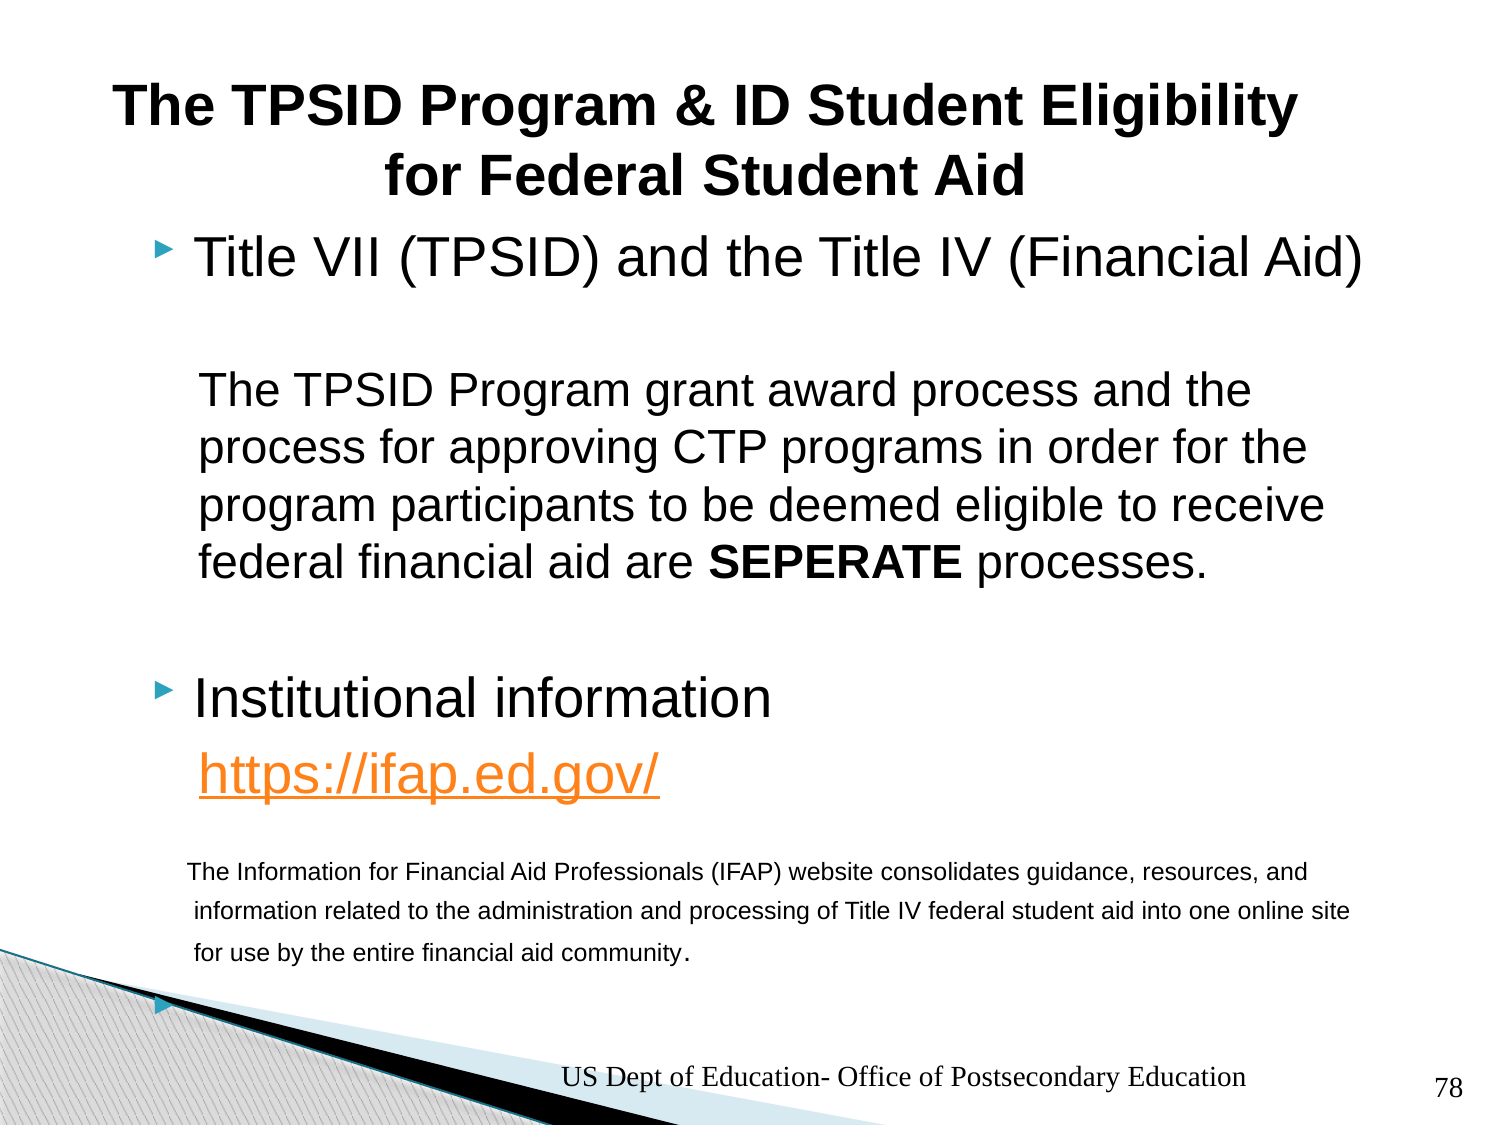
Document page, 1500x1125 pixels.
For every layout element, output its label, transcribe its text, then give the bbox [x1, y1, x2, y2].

footer US Dept of Education- Office of Postsecondary Education [262, 1062, 1263, 1100]
list Title VII (TPSID) and the Title IV (Financial Aid) The TPSID Program grant award process and the process for approving CTP programs in order for the program participants to be deemed eligible to receive federal financial aid are SEPERATE processes. Institutional information https://ifap.ed.gov/ The Information for Financial Aid Professionals (IFAP) website consolidates guidance, resources, and information related to the administration and processing of Title IV federal student aid into one online site for use by the entire financial aid community. [118, 212, 1382, 775]
slide_number 78 [1418, 1051, 1479, 1112]
title The TPSID Program & ID Student Eligibility for Federal Student Aid [75, 37, 1338, 238]
